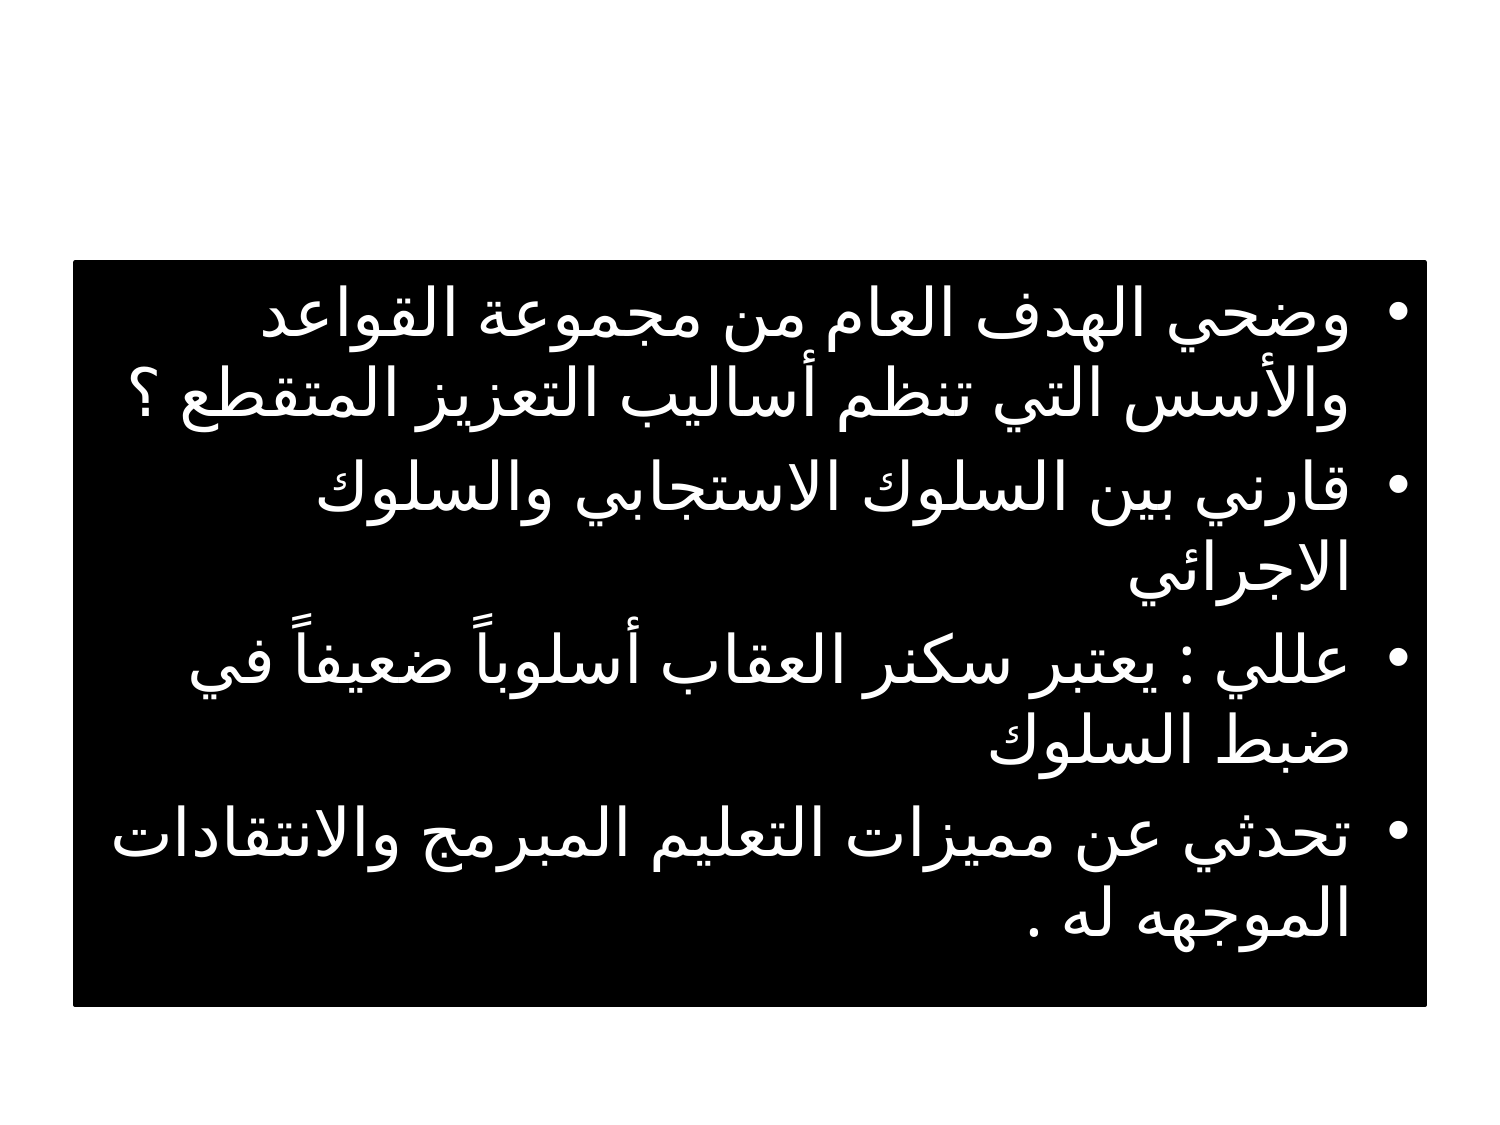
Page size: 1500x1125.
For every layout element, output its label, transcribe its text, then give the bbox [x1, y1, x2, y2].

list وضحي الهدف العام من مجموعة القواعد والأسس التي تنظم أساليب التعزيز المتقطع ؟ قارني بين السلوك الاستجابي والسلوك الاجرائي عللي : يعتبر سكنر العقاب أسلوباً ضعيفاً في ضبط السلوك تحدثي عن مميزات التعليم المبرمج والانتقادات الموجهه له . [73, 260, 1427, 1007]
